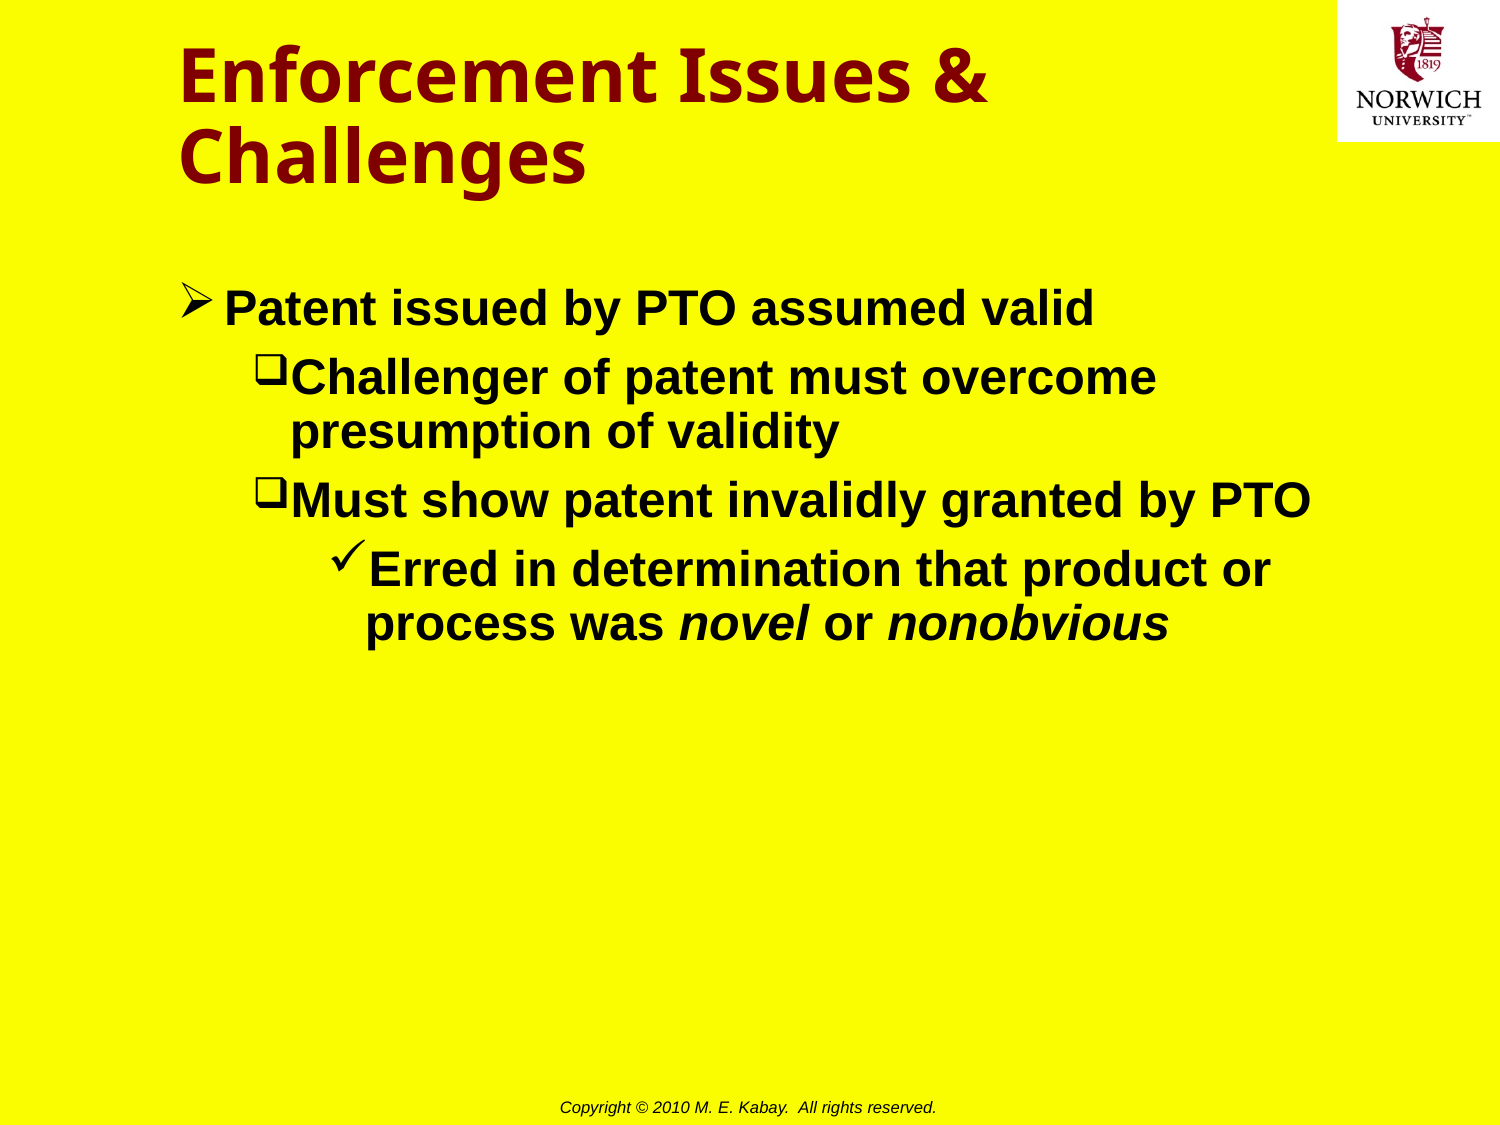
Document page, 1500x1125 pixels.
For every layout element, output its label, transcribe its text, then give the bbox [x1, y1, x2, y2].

list Patent issued by PTO assumed valid Challenger of patent must overcome presumption of validity Must show patent invalidly granted by PTO Erred in determination that product or process was novel or nonobvious [161, 274, 1339, 1039]
picture [1337, 0, 1500, 142]
title Enforcement Issues & Challenges [161, 24, 1339, 213]
